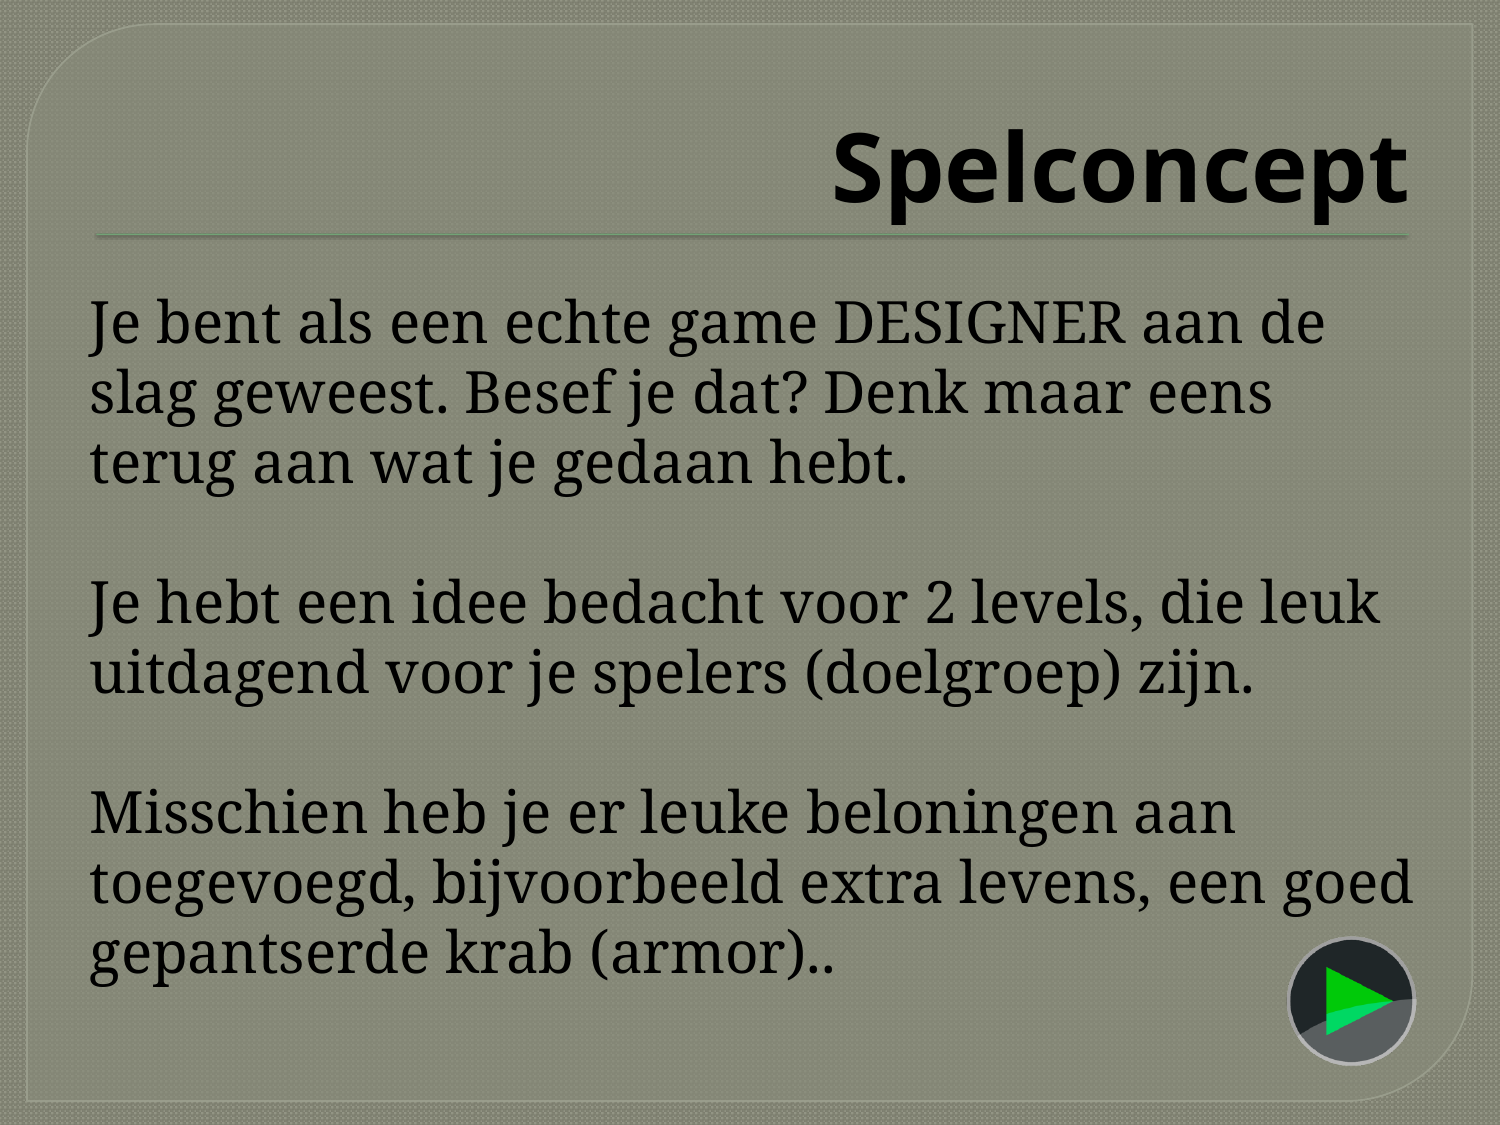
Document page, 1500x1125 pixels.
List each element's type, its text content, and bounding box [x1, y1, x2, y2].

list Je bent als een echte game DESIGNER aan de slag geweest. Besef je dat? Denk maar eens terug aan wat je gedaan hebt. Je hebt een idee bedacht voor 2 levels, die leuk uitdagend voor je spelers (doelgroep) zijn. Misschien heb je er leuke beloningen aan toegevoegd, bijvoorbeeld extra levens, een goed gepantserde krab (armor).. [75, 208, 1436, 1106]
title Spelconcept [75, 41, 1425, 208]
picture [1269, 917, 1434, 1083]
